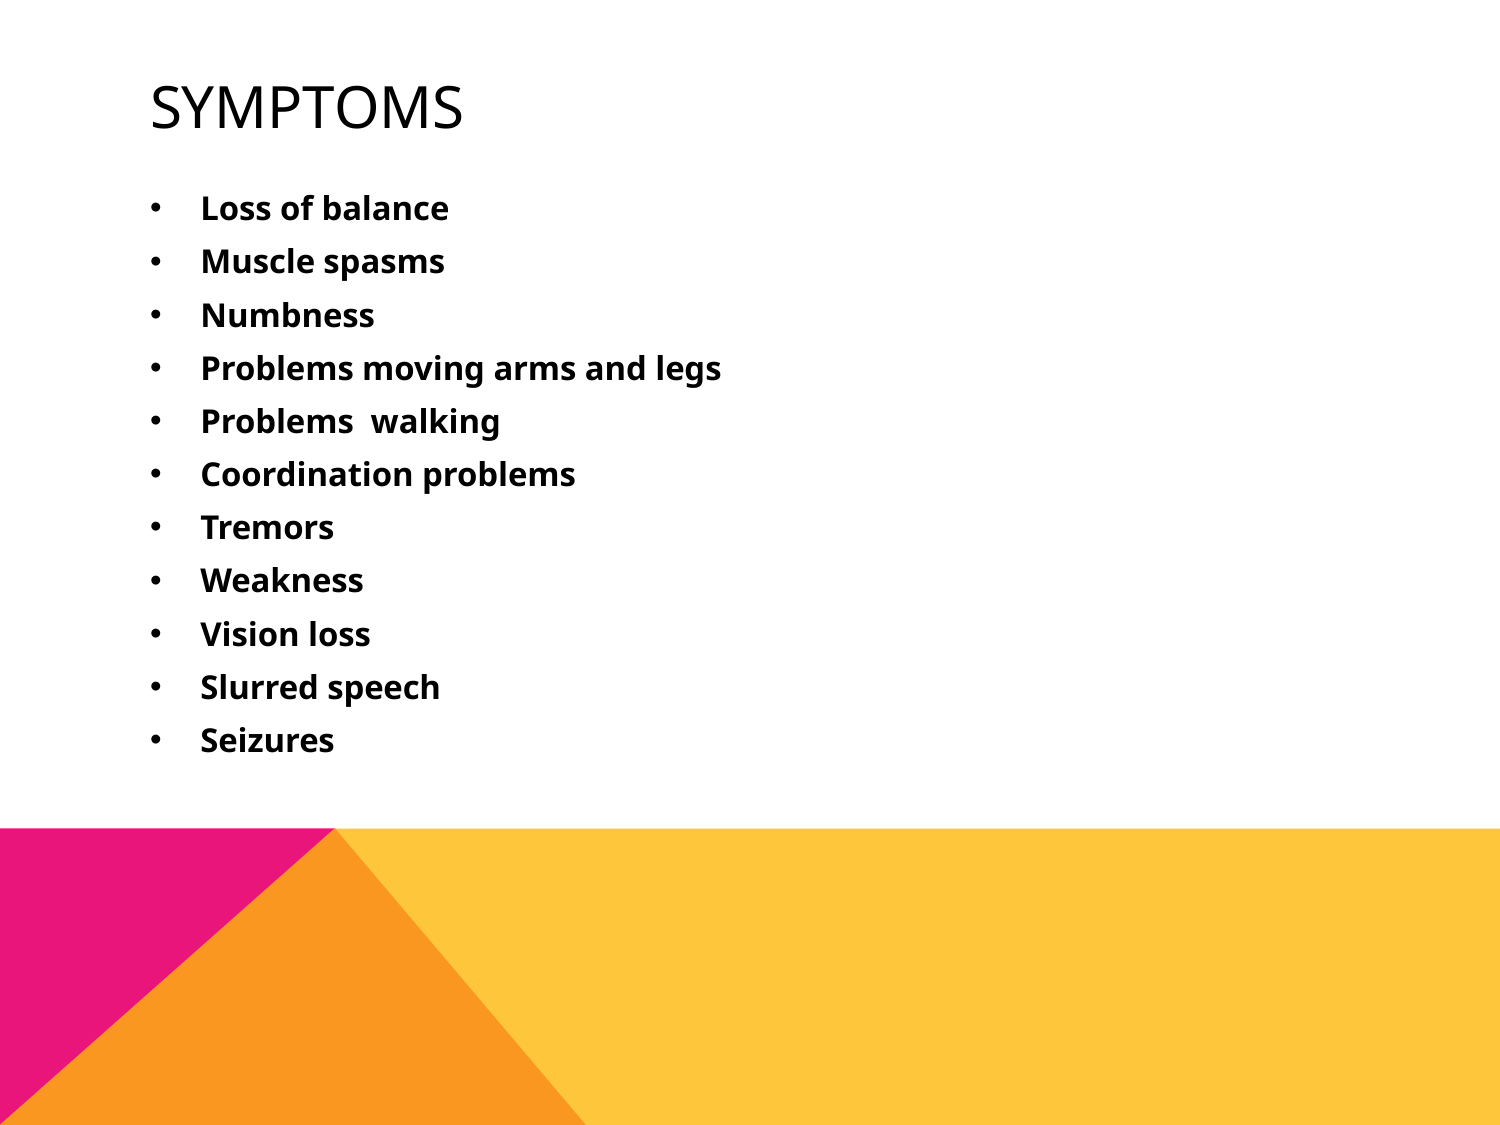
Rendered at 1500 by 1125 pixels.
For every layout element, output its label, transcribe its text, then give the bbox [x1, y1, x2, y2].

title Symptoms [135, 60, 1369, 150]
list Loss of balance Muscle spasms Numbness Problems moving arms and legs Problems walking Coordination problems Tremors Weakness Vision loss Slurred speech Seizures [135, 180, 1369, 768]
